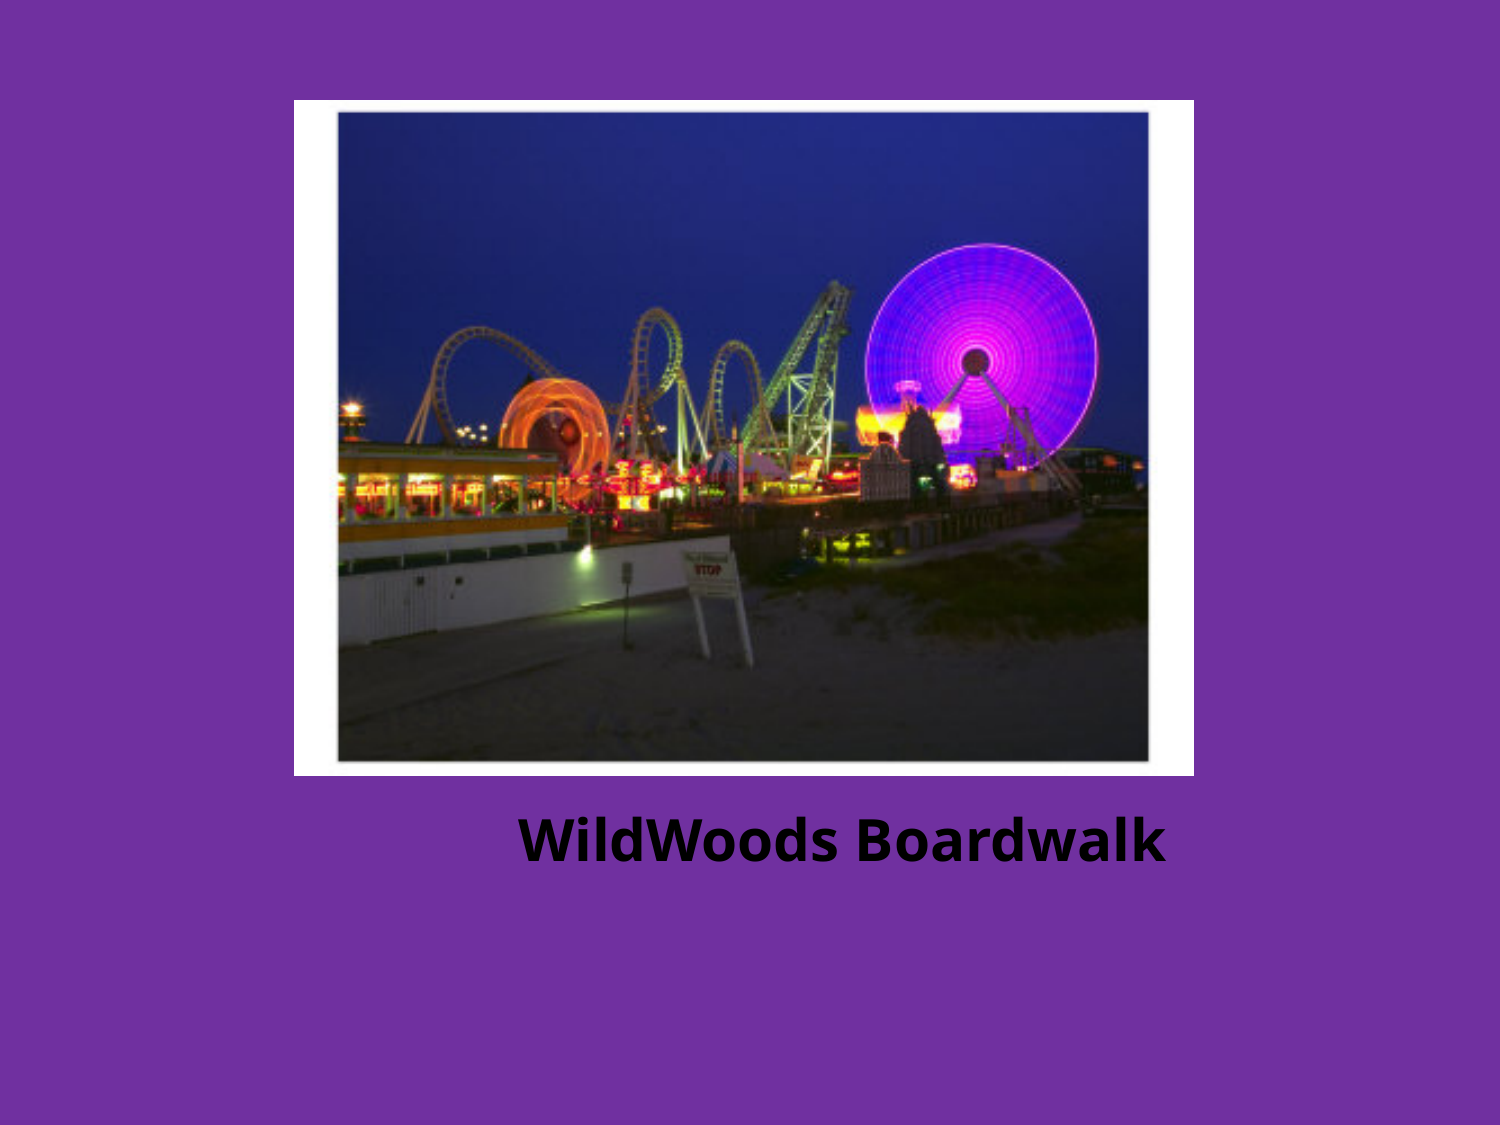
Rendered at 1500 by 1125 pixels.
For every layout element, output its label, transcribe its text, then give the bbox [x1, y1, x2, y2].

picture [293, 100, 1195, 776]
title WildWoods Boardwalk [294, 787, 1194, 881]
